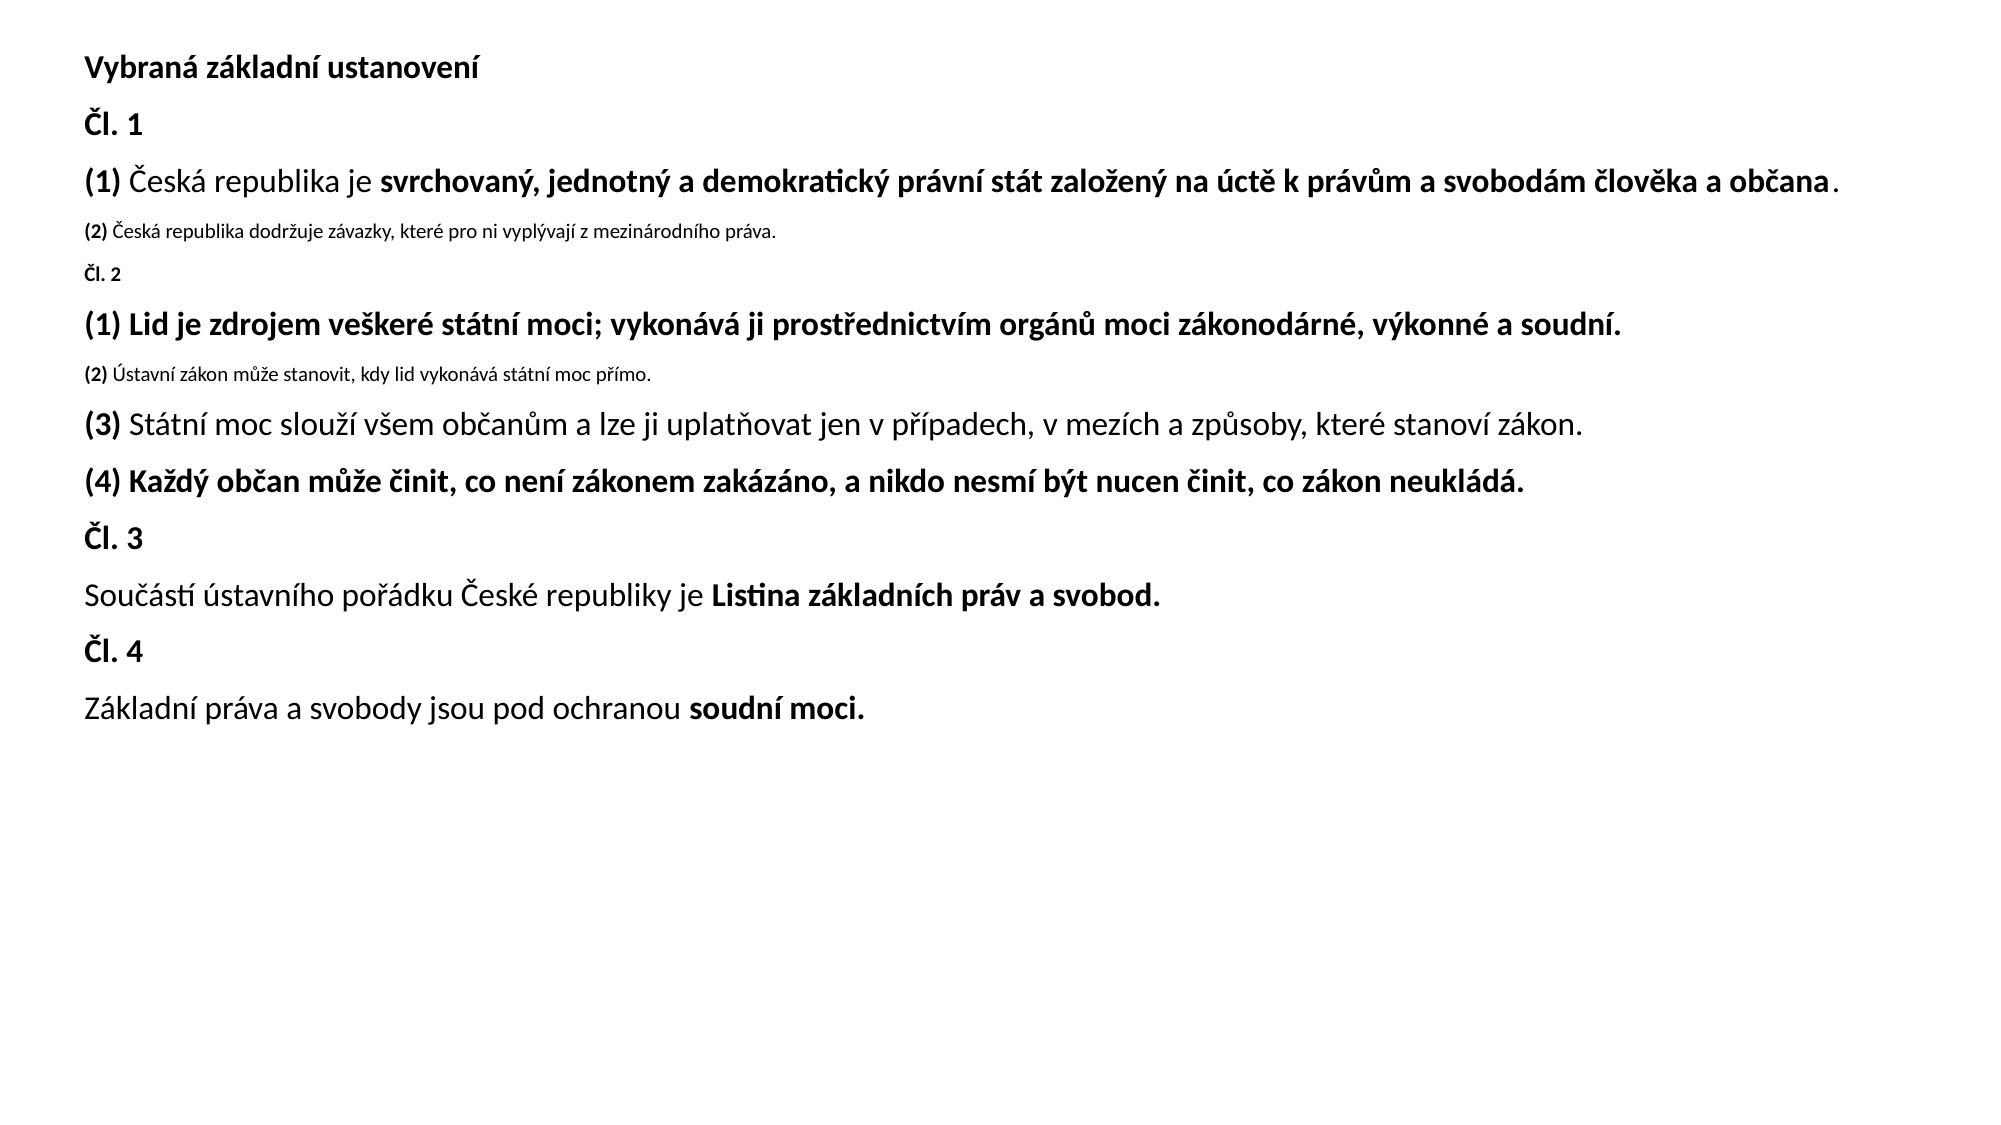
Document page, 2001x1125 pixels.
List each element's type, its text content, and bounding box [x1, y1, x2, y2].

list Vybraná základní ustanovení Čl. 1 (1) Česká republika je svrchovaný, jednotný a demokratický právní stát založený na úctě k právům a svobodám člověka a občana. (2) Česká republika dodržuje závazky, které pro ni vyplývají z mezinárodního práva. Čl. 2 (1) Lid je zdrojem veškeré státní moci; vykonává ji prostřednictvím orgánů moci zákonodárné, výkonné a soudní. (2) Ústavní zákon může stanovit, kdy lid vykonává státní moc přímo. (3) Státní moc slouží všem občanům a lze ji uplatňovat jen v případech, v mezích a způsoby, které stanoví zákon. (4) Každý občan může činit, co není zákonem zakázáno, a nikdo nesmí být nucen činit, co zákon neukládá. Čl. 3 Součástí ústavního pořádku České republiky je Listina základních práv a svobod. Čl. 4 Základní práva a svobody jsou pod ochranou soudní moci. [69, 42, 1912, 1024]
